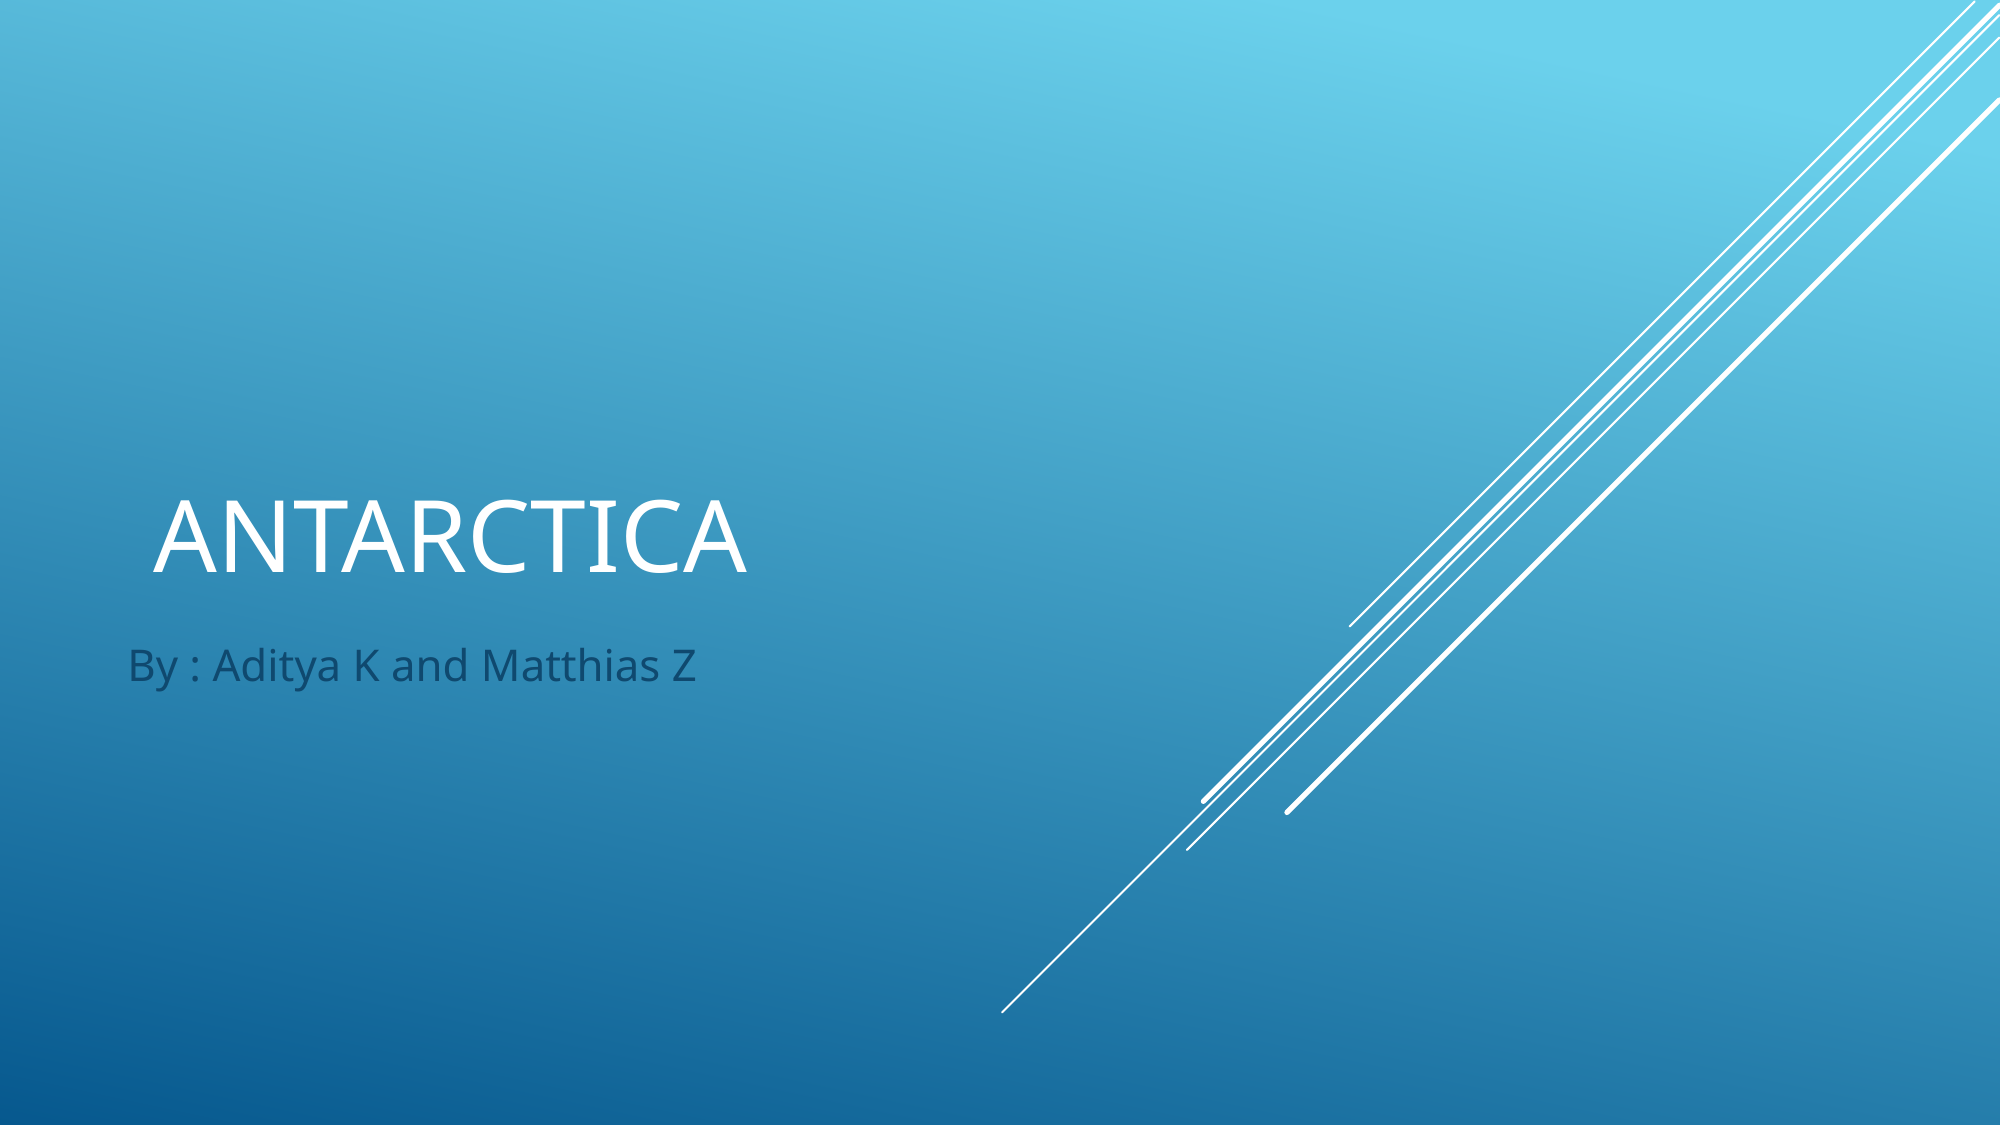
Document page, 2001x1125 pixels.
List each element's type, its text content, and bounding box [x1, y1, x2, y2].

subtitle By : Aditya K and Matthias Z [112, 630, 1163, 950]
title ANTARCTICA [112, 112, 1425, 600]
